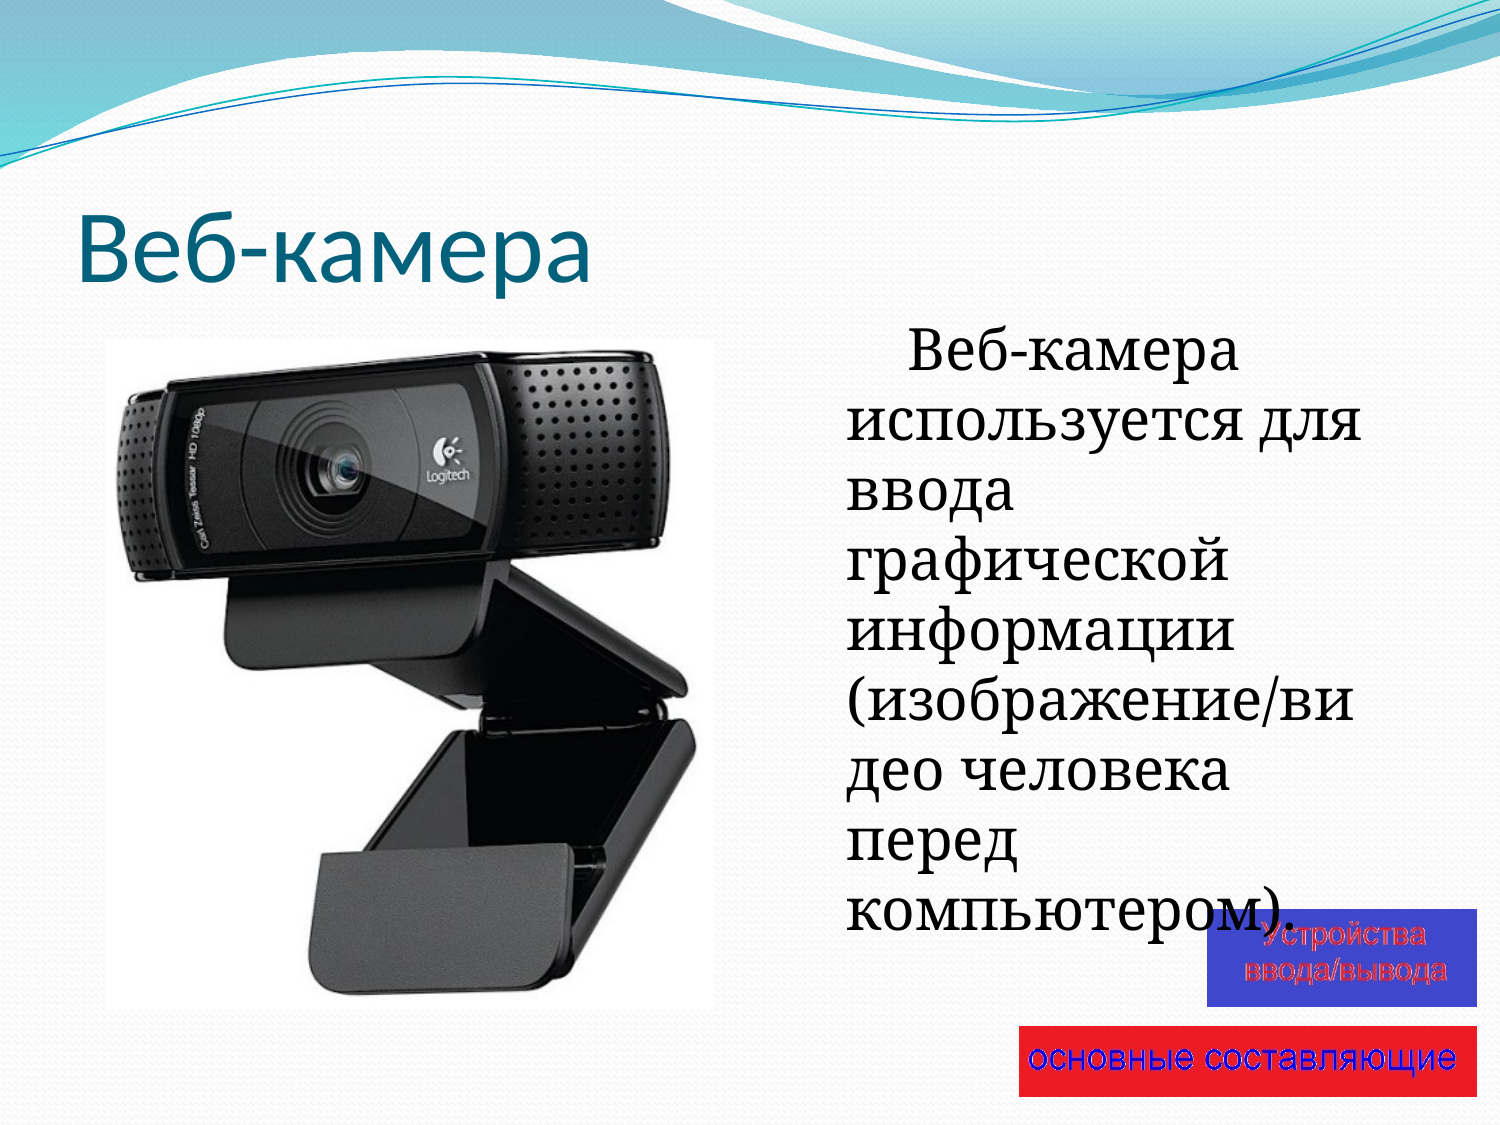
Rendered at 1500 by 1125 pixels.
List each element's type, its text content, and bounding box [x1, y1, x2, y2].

picture [1019, 1026, 1477, 1098]
text_box Веб-камера используется для ввода графической информации (изображение/видео человека перед компьютером). [832, 304, 1395, 950]
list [105, 339, 715, 1010]
title Веб-камера [75, 115, 1425, 303]
picture [1206, 909, 1477, 1007]
